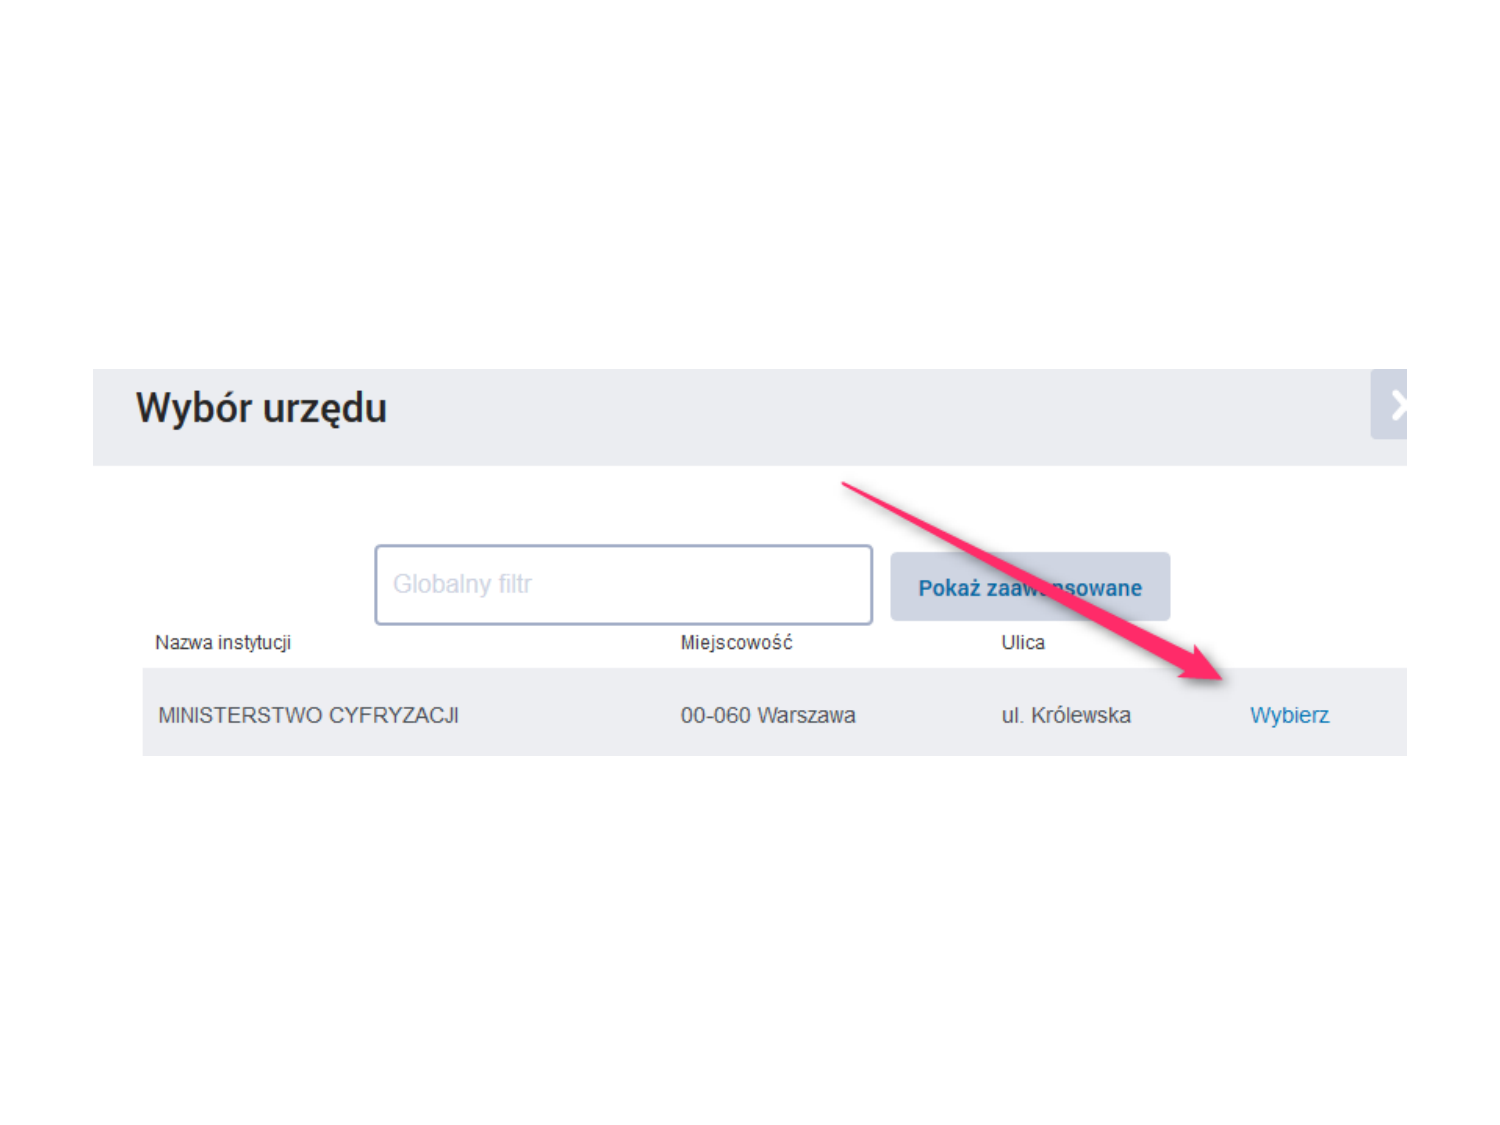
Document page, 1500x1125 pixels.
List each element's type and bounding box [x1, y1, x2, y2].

picture [93, 369, 1407, 756]
